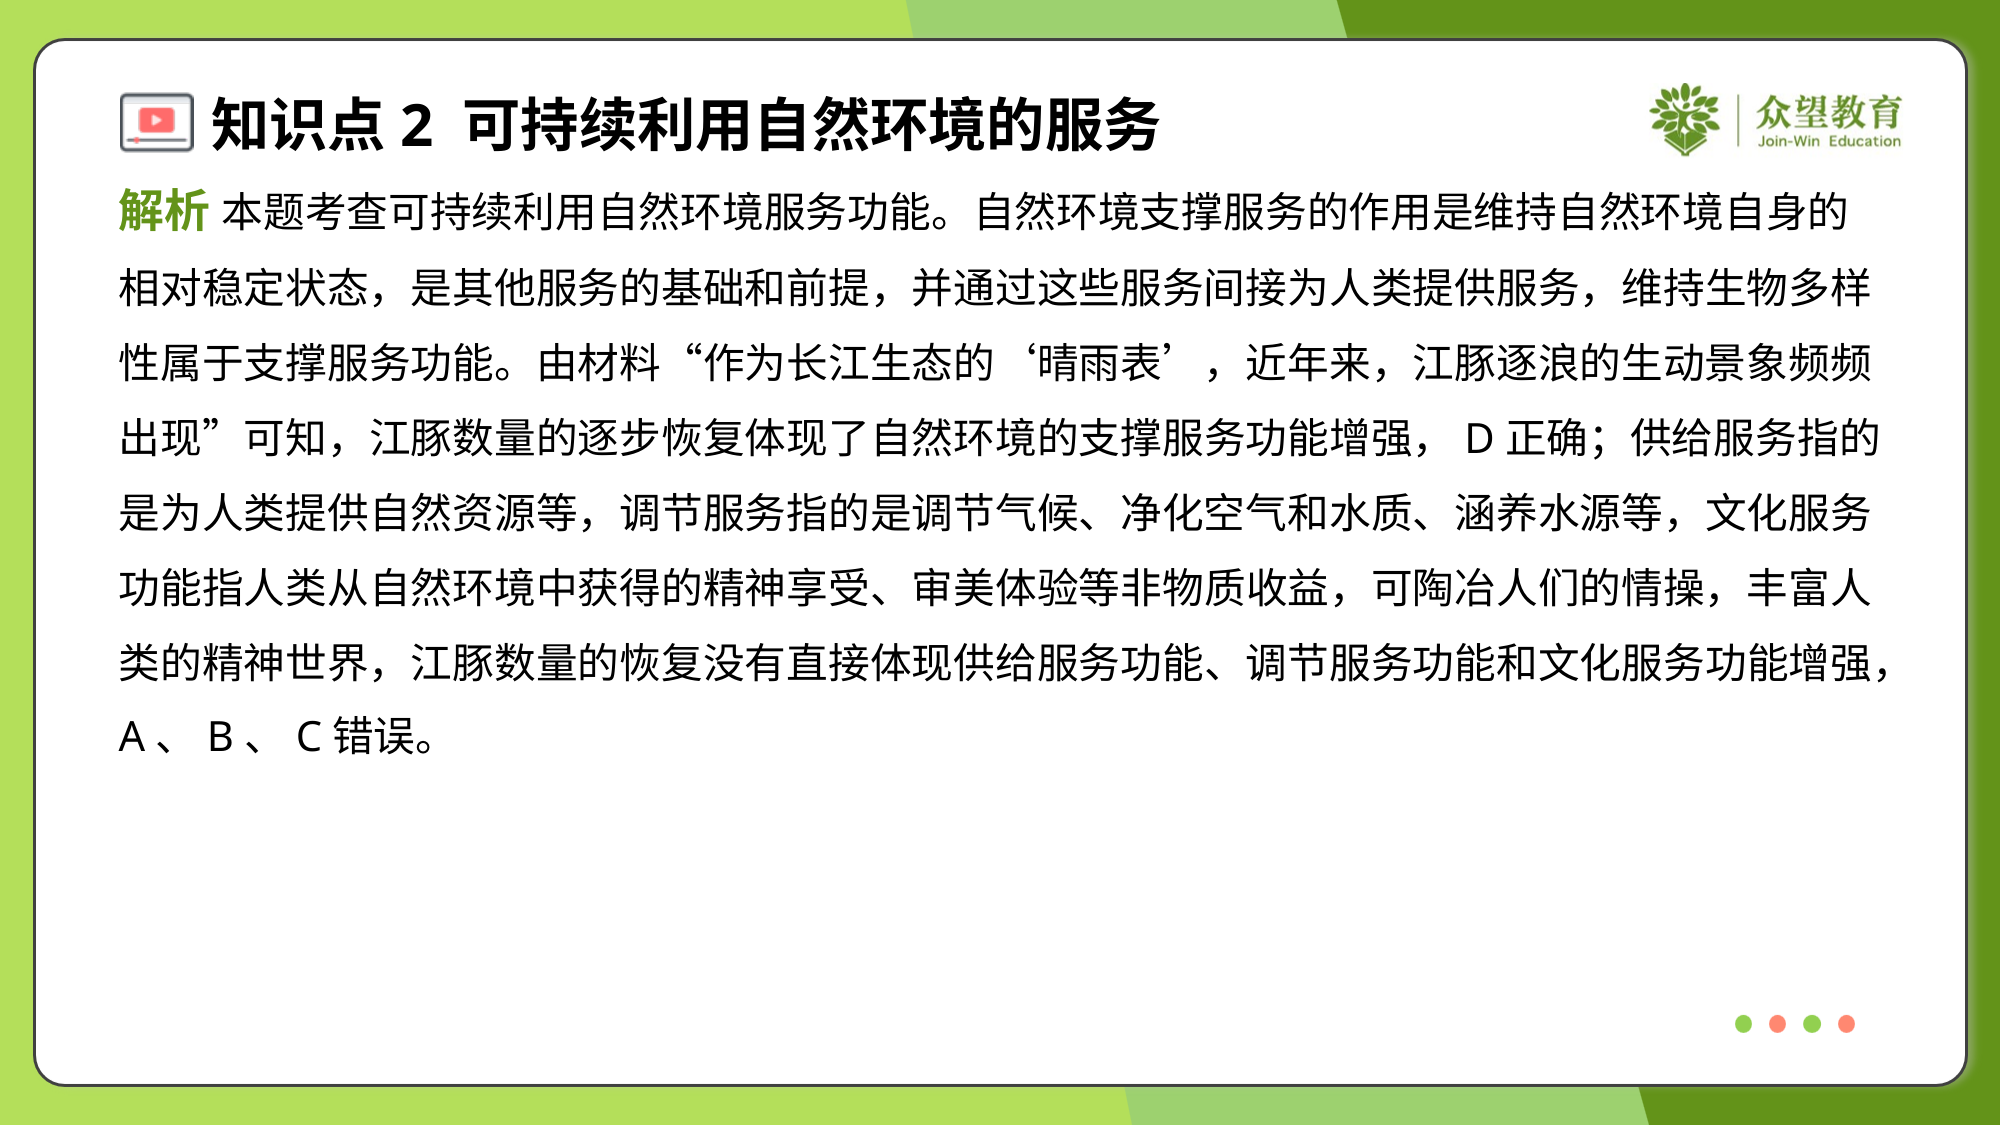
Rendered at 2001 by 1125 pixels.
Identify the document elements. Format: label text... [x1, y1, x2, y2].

text_box 解析 本题考查可持续利用自然环境服务功能。自然环境支撑服务的作用是维持自然环境自身的 相对稳定状态，是其他服务的基础和前提，并通过这些服务间接为人类提供服务，维持生物多样 性属于支撑服务功能。由材料“作为长江生态的‘晴雨表’，近年来，江豚逐浪的生动景象频频 出现”可知，江豚数量的逐步恢复体现了自然环境的支撑服务功能增强，D正确；供给服务指的 是为人类提供自然资源等，调节服务指的是调节气候、净化空气和水质、涵养水源等，文化服务 功能指人类从自然环境中获得的精神享受、审美体验等非物质收益，可陶冶人们的情操，丰富人 类的精神世界，江豚数量的恢复没有直接体现供给服务功能、调节服务功能和文化服务功能增强， A、B、C错误。 [118, 159, 1883, 752]
picture [0, 0, 2000, 1125]
